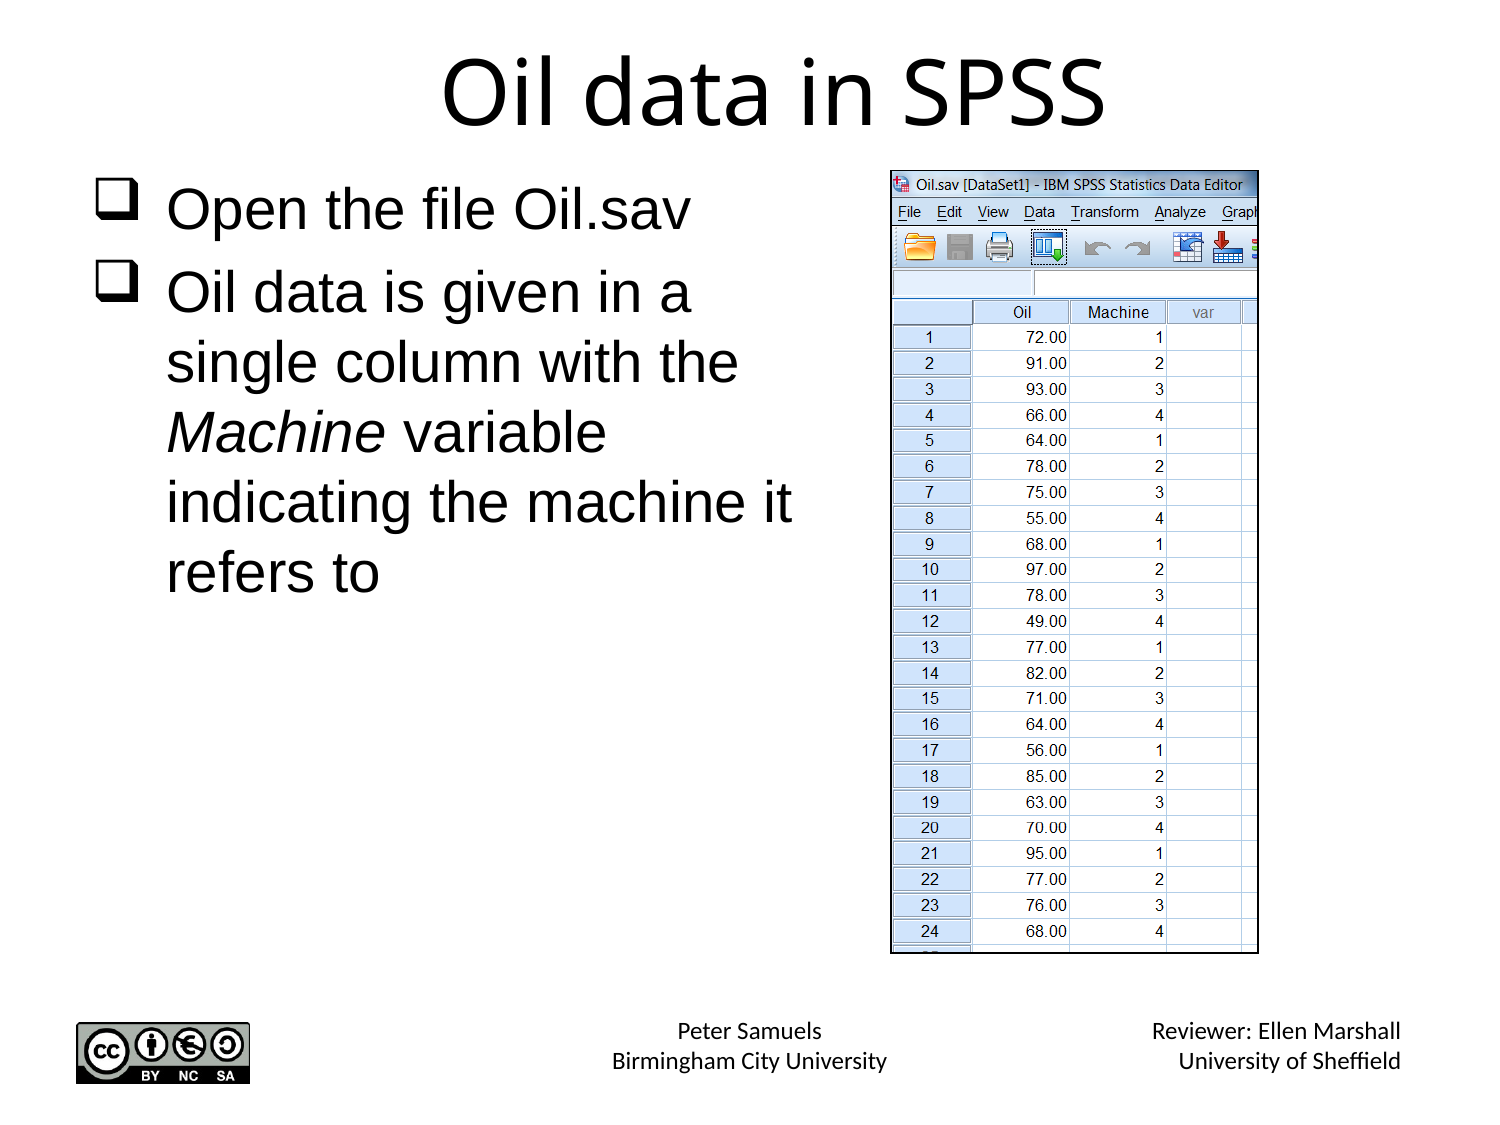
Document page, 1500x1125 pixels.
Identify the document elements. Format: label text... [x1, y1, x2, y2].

picture [76, 1022, 251, 1084]
picture [891, 170, 1258, 953]
title Oil data in SPSS [136, 23, 1412, 154]
text_box Peter Samuels Birmingham City University [549, 1007, 951, 1083]
text_box Reviewer: Ellen Marshall University of Sheffield [1038, 1007, 1417, 1083]
text_box Open the file Oil.sav Oil data is given in a single column with the Machine variable indicating the machine it refers to [76, 164, 809, 612]
